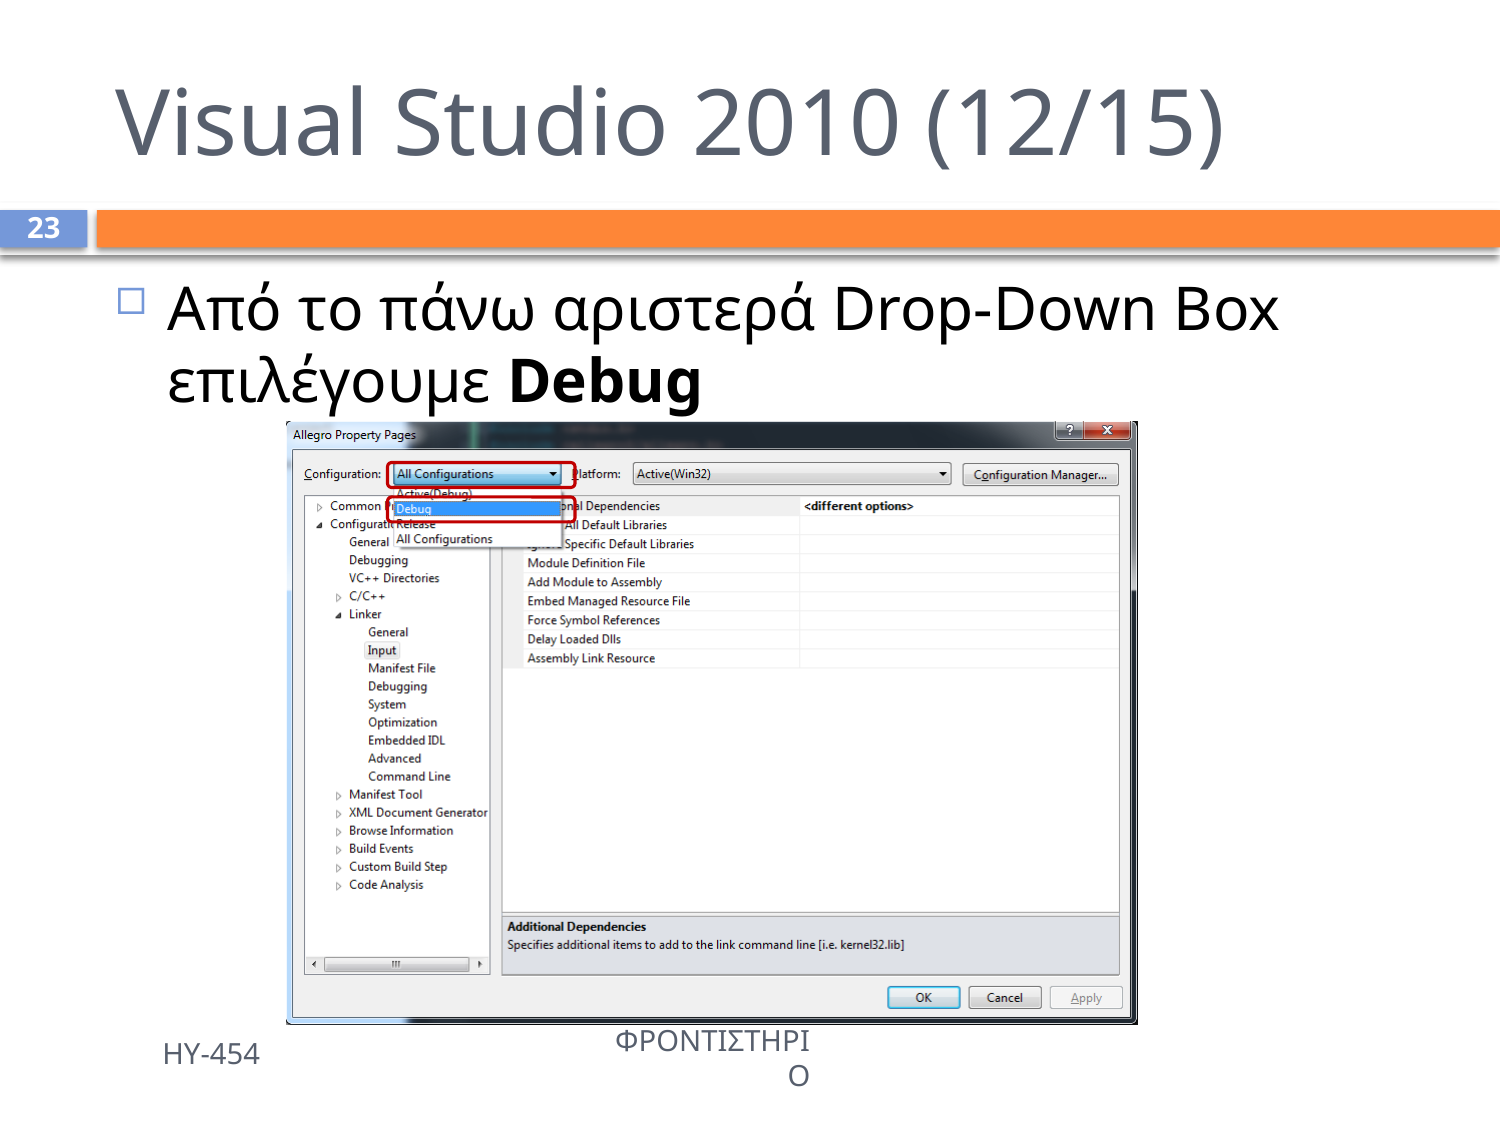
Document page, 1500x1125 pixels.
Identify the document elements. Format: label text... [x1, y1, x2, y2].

footer ΗΥ-454 [99, 1024, 275, 1085]
picture [286, 421, 1138, 1026]
title Visual Studio 2010 (12/15) [100, 37, 1438, 200]
slide_number 23 [0, 208, 88, 249]
list Από το πάνω αριστερά Drop-Down Box επιλέγουμε Debug [100, 262, 1438, 1000]
